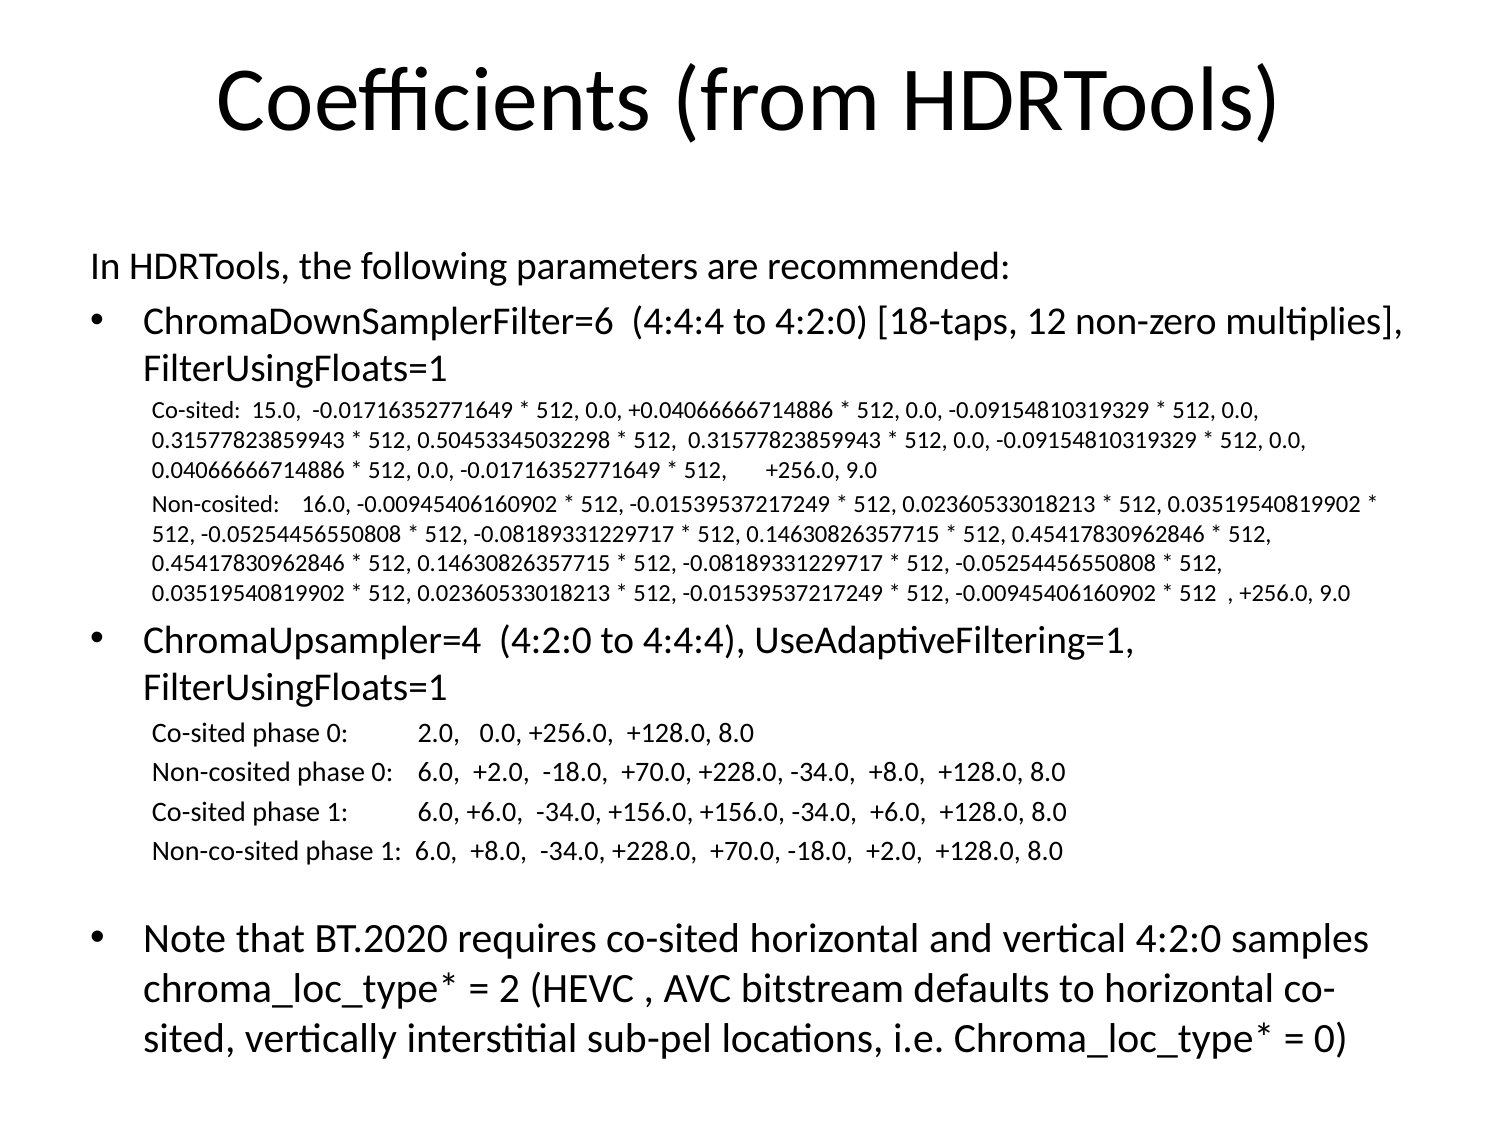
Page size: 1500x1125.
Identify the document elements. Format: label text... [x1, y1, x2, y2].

title Coefficients (from HDRTools) [75, 0, 1425, 188]
list In HDRTools, the following parameters are recommended: ChromaDownSamplerFilter=6 (4:4:4 to 4:2:0) [18-taps, 12 non-zero multiplies], FilterUsingFloats=1 Co-sited: 15.0, -0.01716352771649 * 512, 0.0, +0.04066666714886 * 512, 0.0, -0.09154810319329 * 512, 0.0, 0.31577823859943 * 512, 0.50453345032298 * 512, 0.31577823859943 * 512, 0.0, -0.09154810319329 * 512, 0.0, 0.04066666714886 * 512, 0.0, -0.01716352771649 * 512, +256.0, 9.0 Non-cosited: 16.0, -0.00945406160902 * 512, -0.01539537217249 * 512, 0.02360533018213 * 512, 0.03519540819902 * 512, -0.05254456550808 * 512, -0.08189331229717 * 512, 0.14630826357715 * 512, 0.45417830962846 * 512, 0.45417830962846 * 512, 0.14630826357715 * 512, -0.08189331229717 * 512, -0.05254456550808 * 512, 0.03519540819902 * 512, 0.02360533018213 * 512, -0.01539537217249 * 512, -0.00945406160902 * 512 , +256.0, 9.0 ChromaUpsampler=4 (4:2:0 to 4:4:4), UseAdaptiveFiltering=1, FilterUsingFloats=1 Co-sited phase 0: 2.0, 0.0, +256.0, +128.0, 8.0 Non-cosited phase 0: 6.0, +2.0, -18.0, +70.0, +228.0, -34.0, +8.0, +128.0, 8.0 Co-sited phase 1: 6.0, +6.0, -34.0, +156.0, +156.0, -34.0, +6.0, +128.0, 8.0 Non-co-sited phase 1: 6.0, +8.0, -34.0, +228.0, +70.0, -18.0, +2.0, +128.0, 8.0 Note that BT.2020 requires co-sited horizontal and vertical 4:2:0 samples chroma_loc_type* = 2 (HEVC , AVC bitstream defaults to horizontal co-sited, vertically interstitial sub-pel locations, i.e. Chroma_loc_type* = 0) [75, 232, 1425, 1073]
